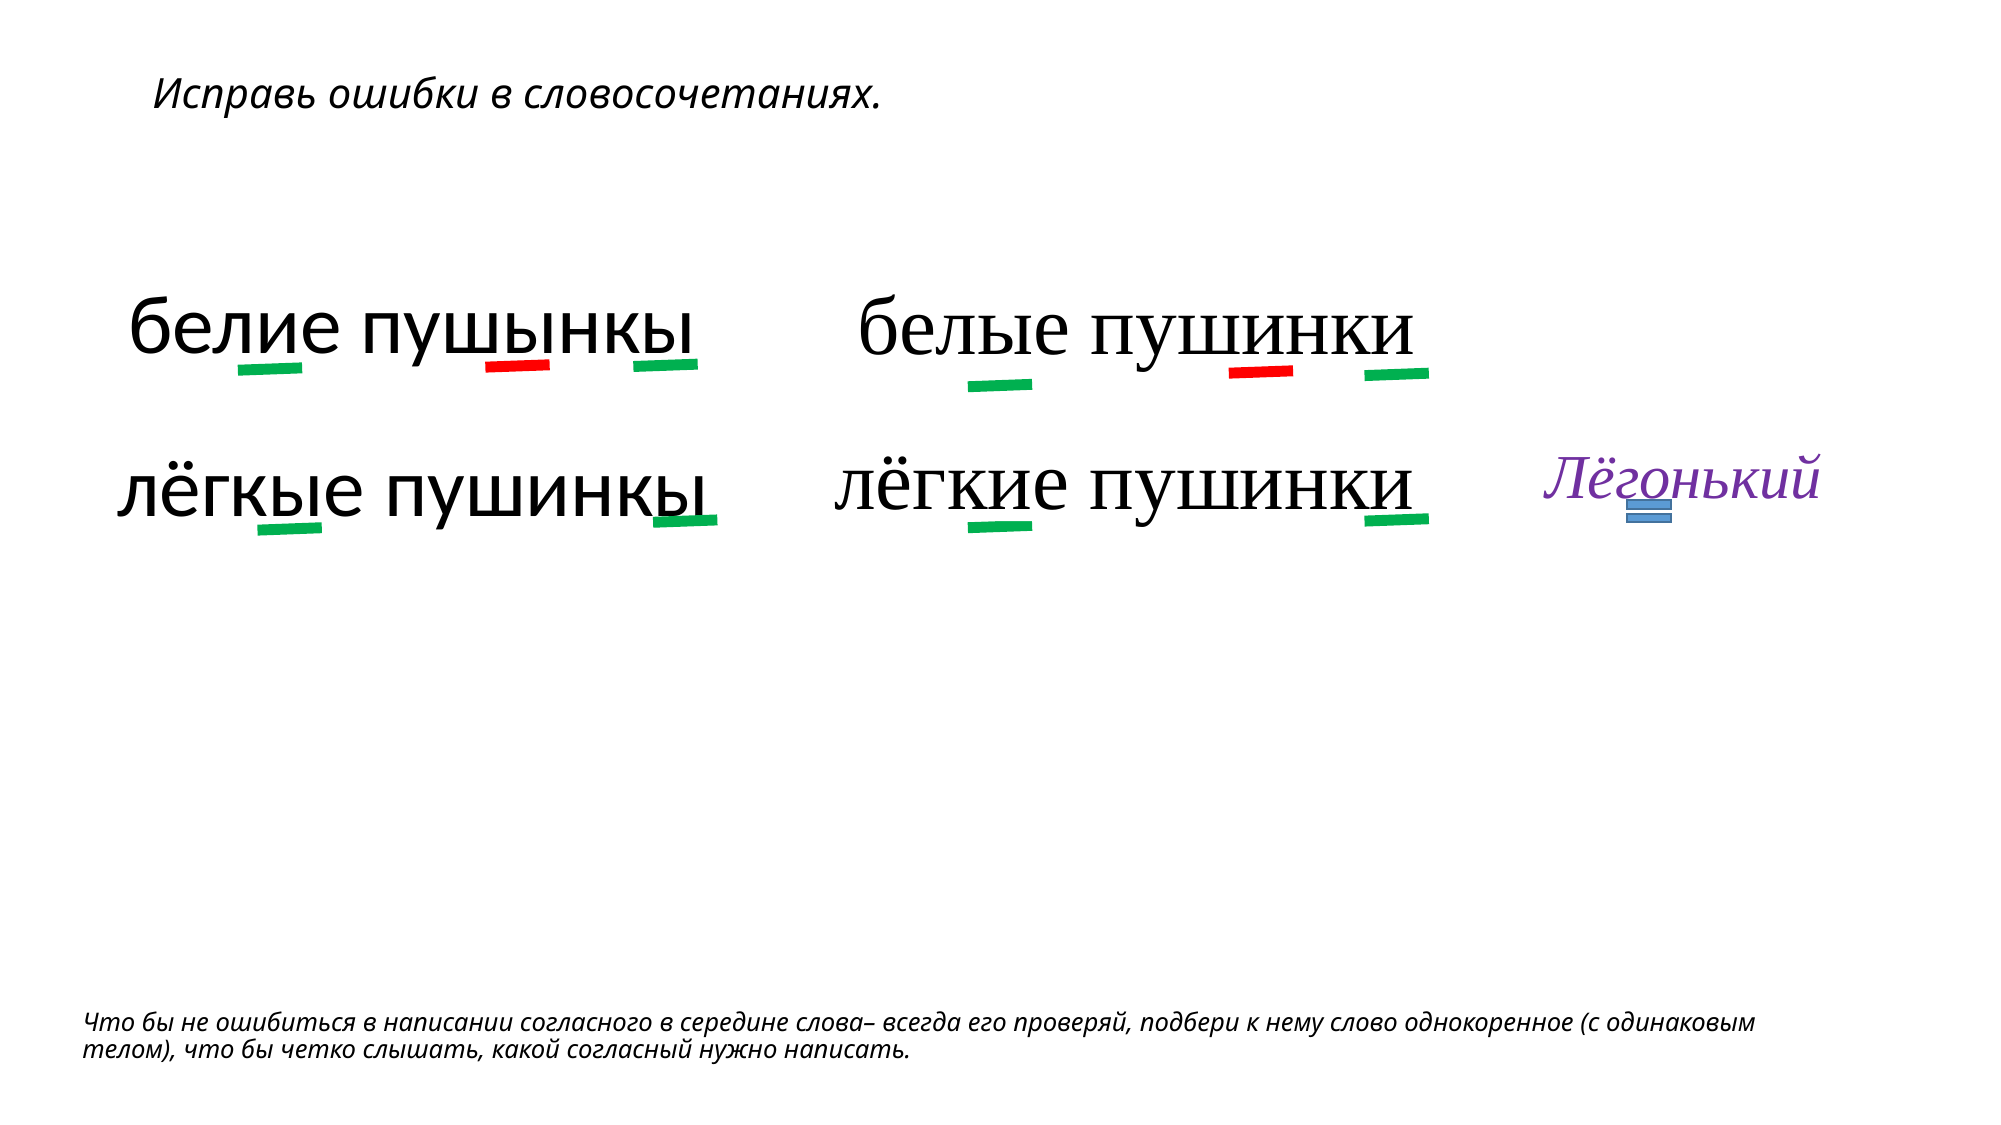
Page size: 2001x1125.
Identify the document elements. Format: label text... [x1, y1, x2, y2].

text_box Лёгонький [1530, 436, 2000, 550]
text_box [1364, 518, 1429, 522]
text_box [1228, 370, 1294, 374]
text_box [653, 519, 718, 523]
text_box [257, 527, 322, 531]
text_box лёгкие пушинки [819, 430, 1437, 522]
text_box белые пушинки [842, 275, 1576, 388]
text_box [485, 364, 550, 368]
text_box [1626, 499, 1672, 510]
text_box Что бы не ошибиться в написании согласного в середине слова– всегда его проверяй, подбери к нему слово однокоренное (с одинаковым телом), что бы четко слышать, какой согласный нужно написать. [67, 1001, 1793, 1073]
title Исправь ошибки в словосочетаниях. [137, 59, 1863, 131]
text_box [1626, 513, 1672, 523]
text_box лёгкые пушинкы [64, 436, 726, 549]
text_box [237, 367, 303, 371]
list белие пушынкы [113, 274, 733, 387]
